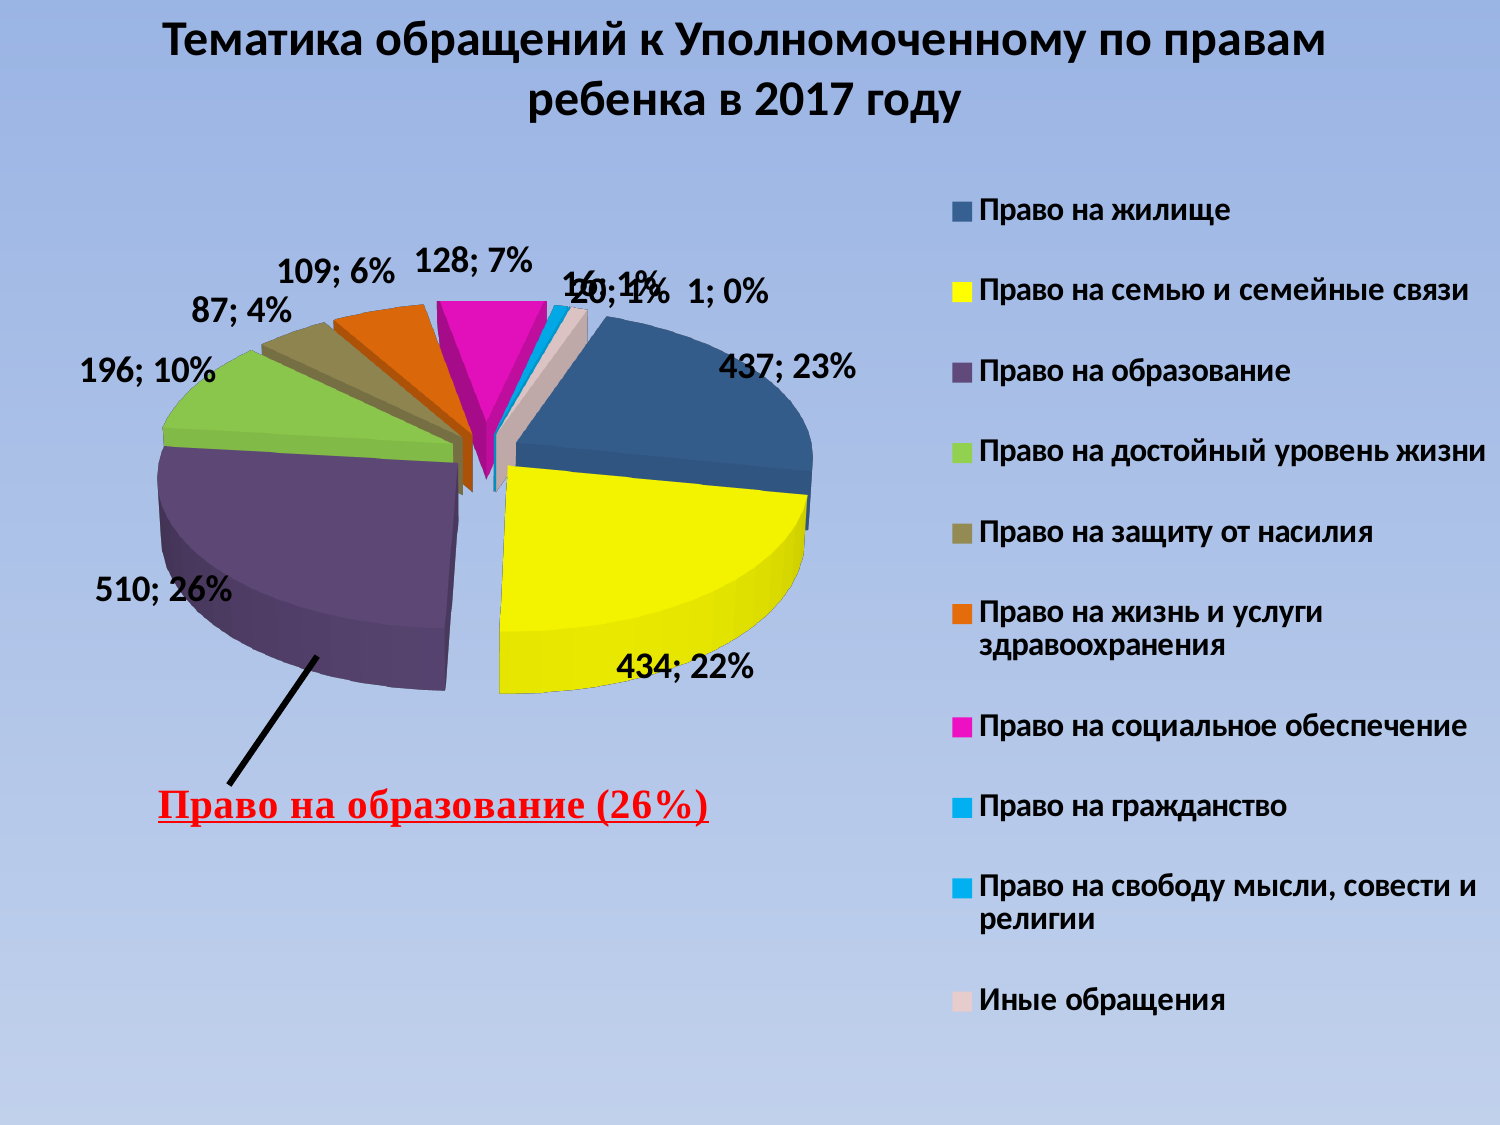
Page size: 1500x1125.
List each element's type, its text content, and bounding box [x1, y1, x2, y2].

chart [58, 105, 1500, 1067]
title Тематика обращений к Уполномоченному по правам ребенка в 2017 году [70, 34, 1421, 103]
